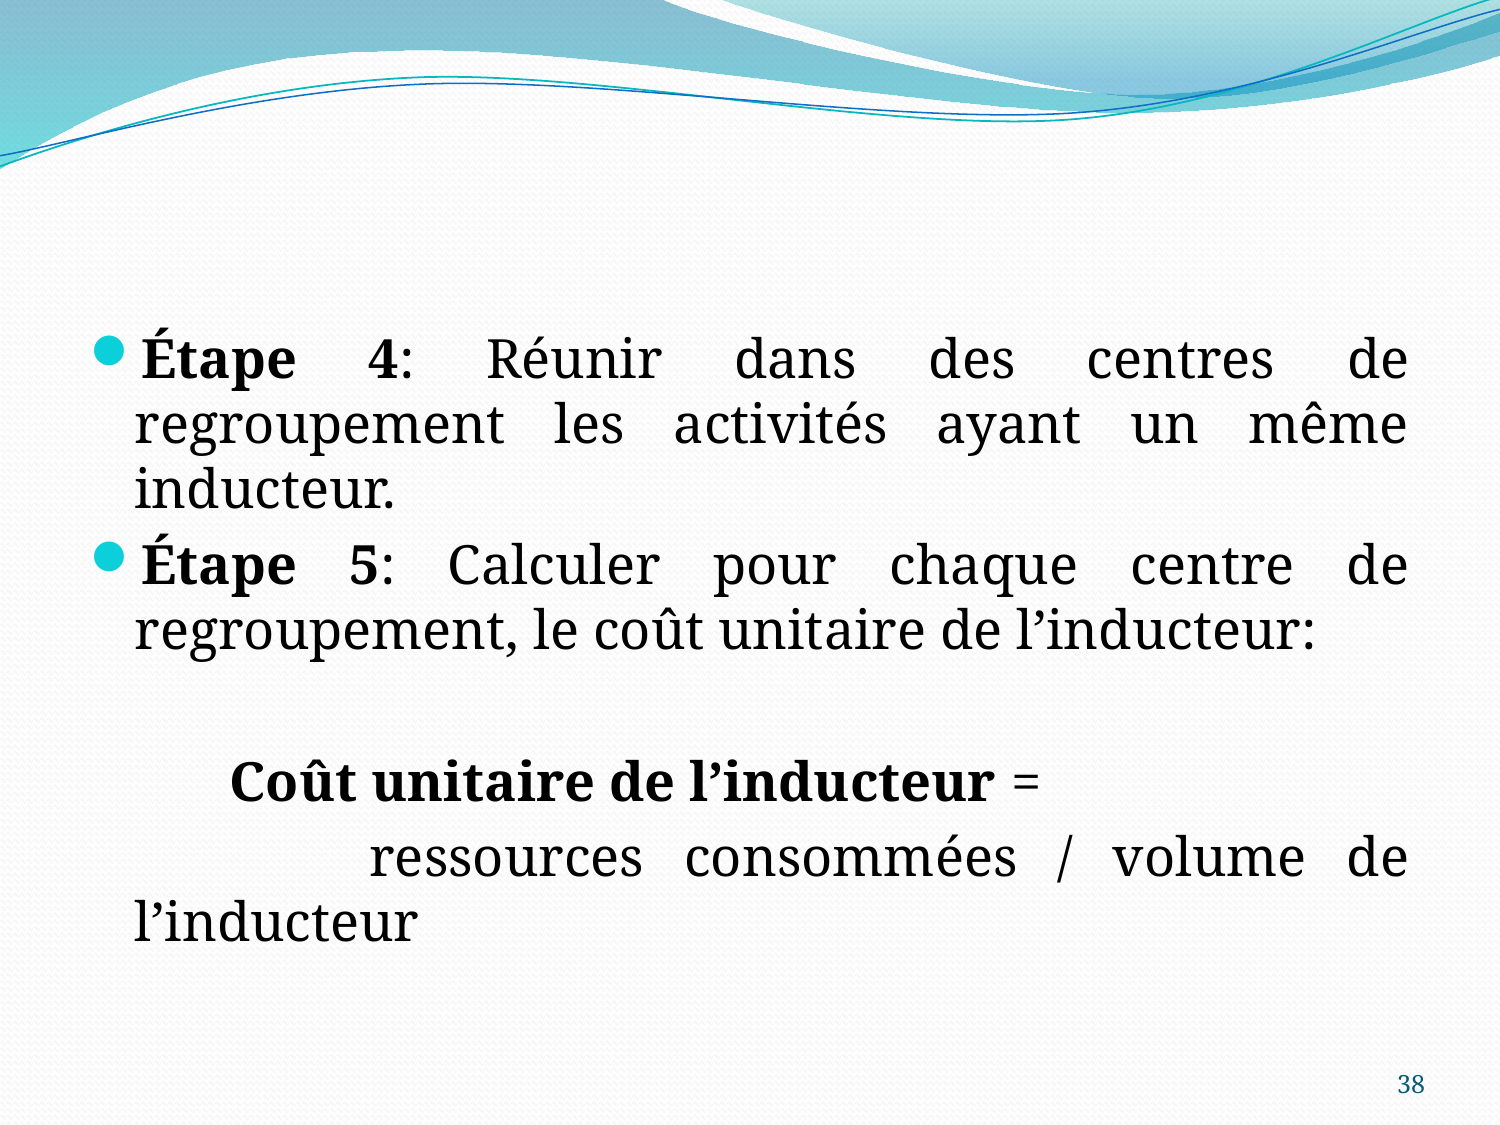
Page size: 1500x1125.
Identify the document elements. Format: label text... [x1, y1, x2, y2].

list Étape 4: Réunir dans des centres de regroupement les activités ayant un même inducteur. Étape 5: Calculer pour chaque centre de regroupement, le coût unitaire de l’inducteur: Coût unitaire de l’inducteur = ressources consommées / volume de l’inducteur [75, 317, 1425, 1038]
slide_number 38 [1299, 1042, 1425, 1103]
